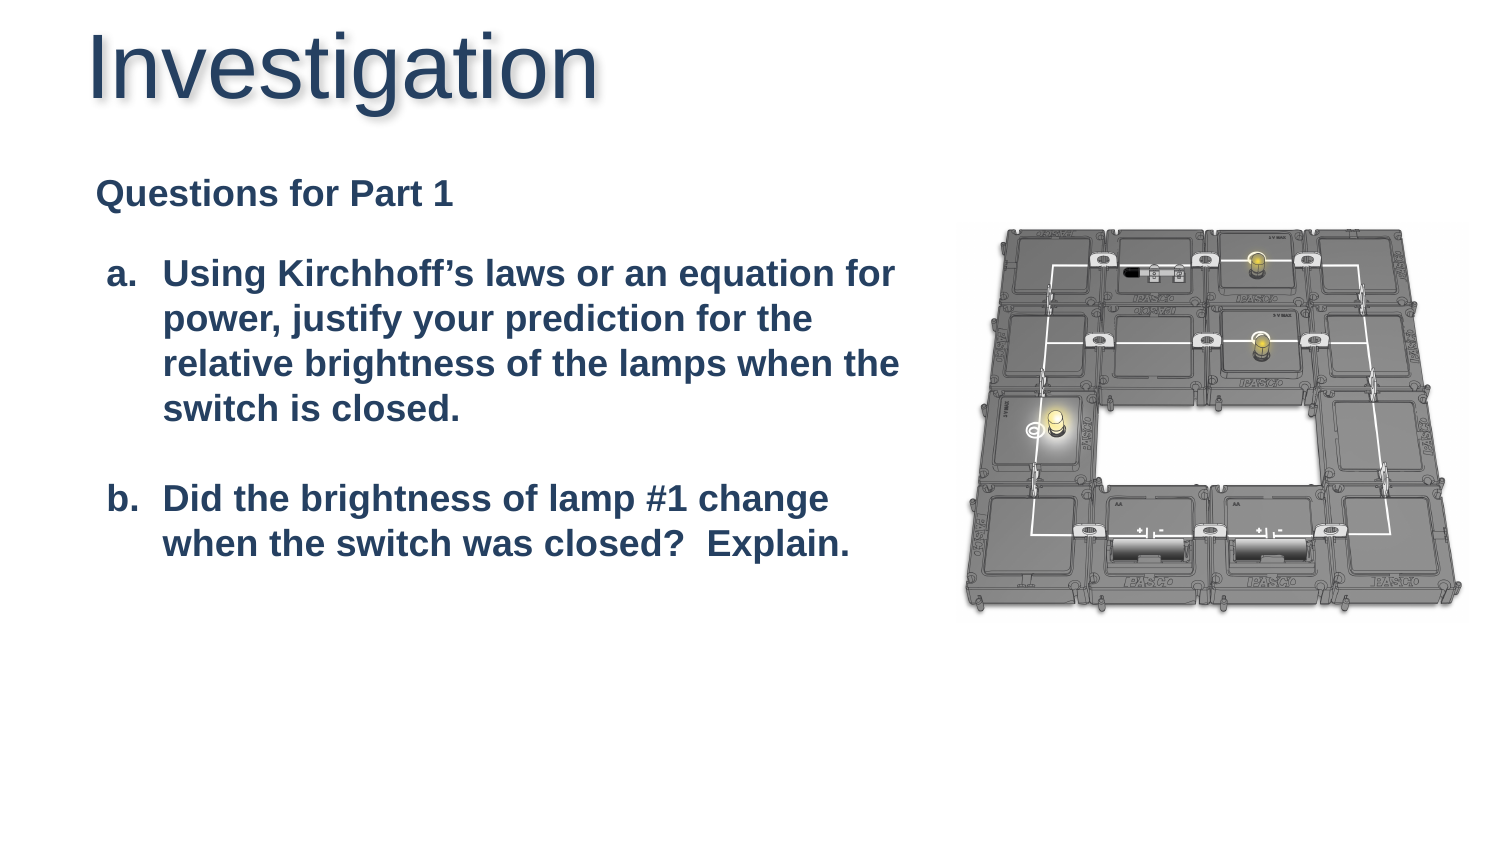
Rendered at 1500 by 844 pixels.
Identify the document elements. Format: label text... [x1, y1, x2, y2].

picture [956, 221, 1469, 623]
text_box Using Kirchhoff’s laws or an equation for power, justify your prediction for the relative brightness of the lamps when the switch is closed. Did the brightness of lamp #1 change when the switch was closed? Explain. [91, 241, 928, 662]
text_box Questions for Part 1 [80, 161, 1459, 222]
text_box Investigation [70, 0, 1412, 185]
